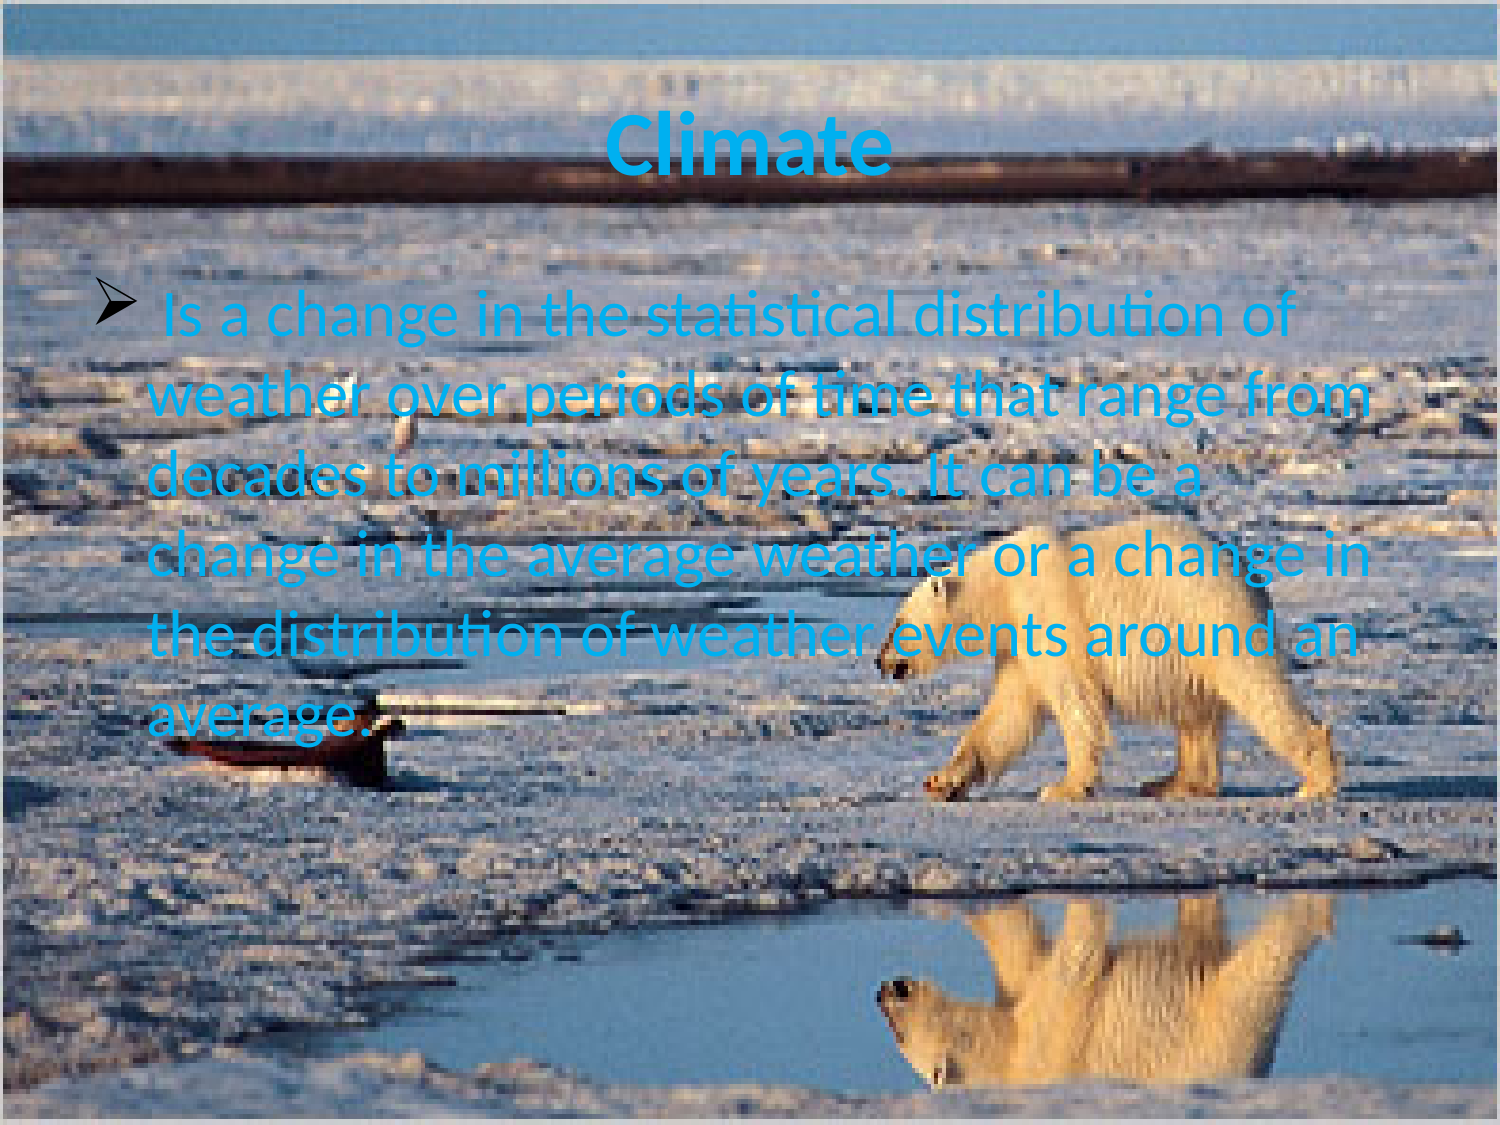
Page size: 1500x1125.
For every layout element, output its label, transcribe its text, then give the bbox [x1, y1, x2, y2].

picture [0, 0, 1500, 1125]
list Is a change in the statistical distribution of weather over periods of time that range from decades to millions of years. It can be a change in the average weather or a change in the distribution of weather events around an average. [75, 262, 1425, 1005]
title Climate [75, 45, 1425, 233]
